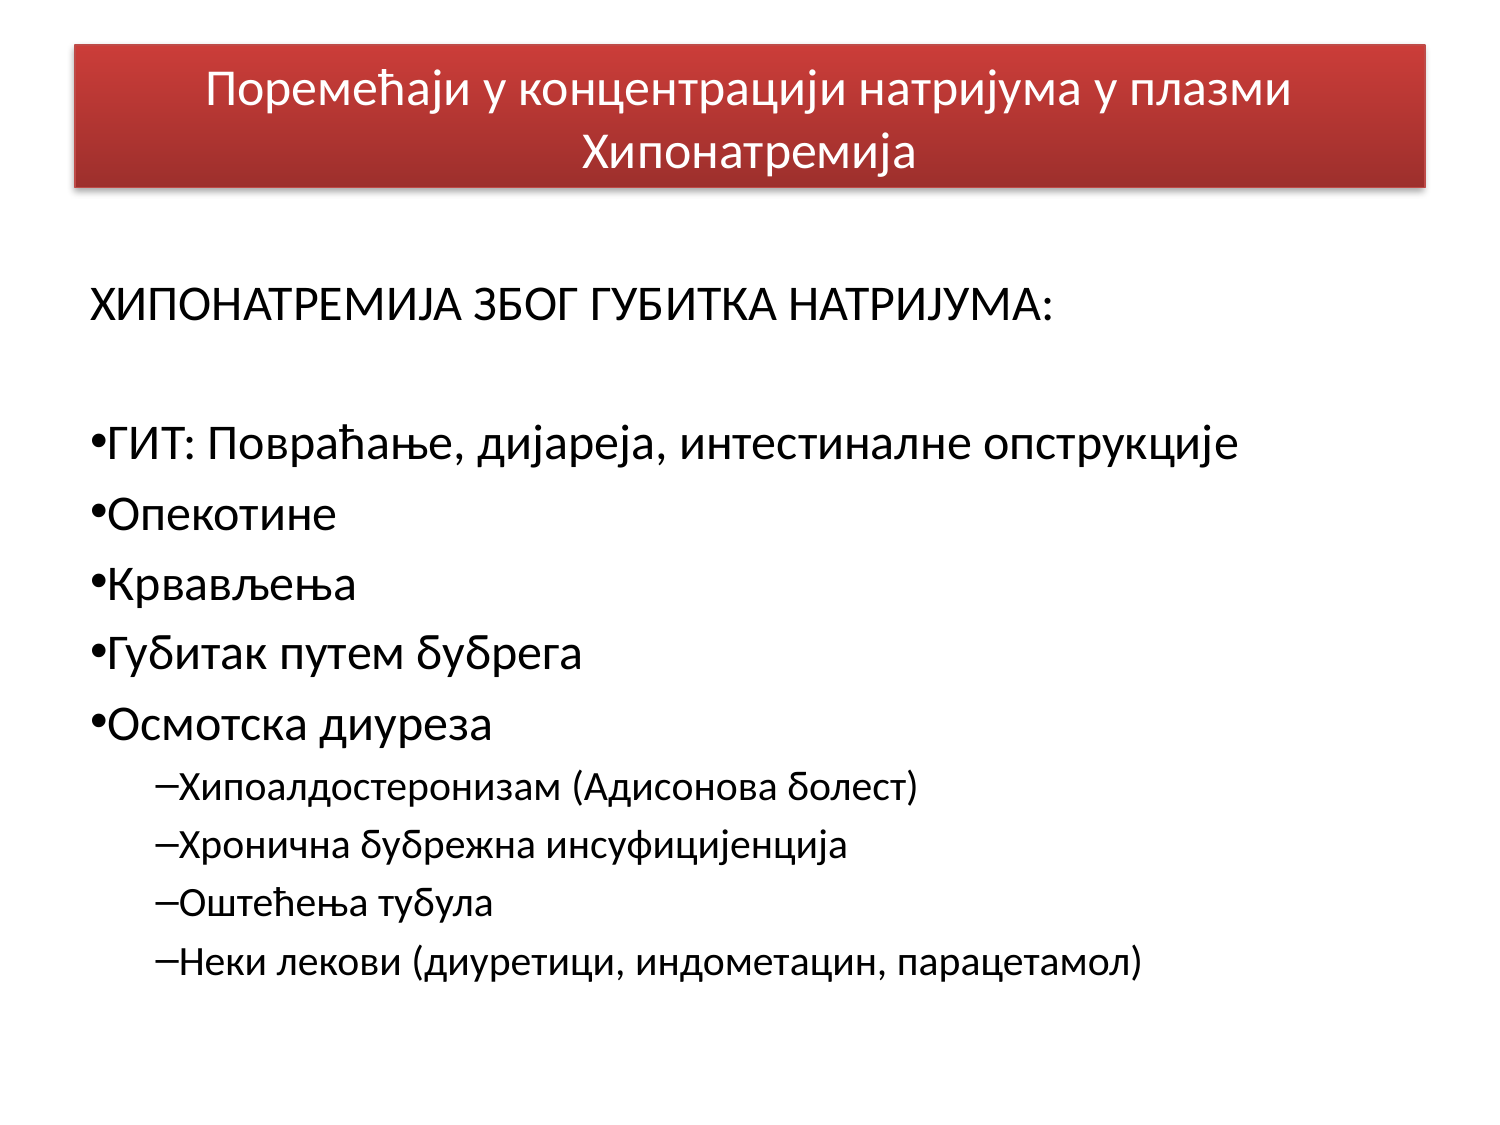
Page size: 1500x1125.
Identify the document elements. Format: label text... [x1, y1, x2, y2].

list ХИПОНАТРЕМИЈА ЗБОГ ГУБИТКА НАТРИЈУМА: ГИТ: Повраћање, дијареја, интестиналне опструкције Опекотине Крвављења Губитак путем бубрега Осмотска диуреза Хипоалдостеронизам (Адисонова болест) Хронична бубрежна инсуфицијенција Оштећења тубула Неки лекови (диуретици, индометацин, парацетамол) [75, 262, 1425, 1063]
title Поремећаји у концентрацији натријума у плазми Хипонатремија [74, 44, 1426, 188]
